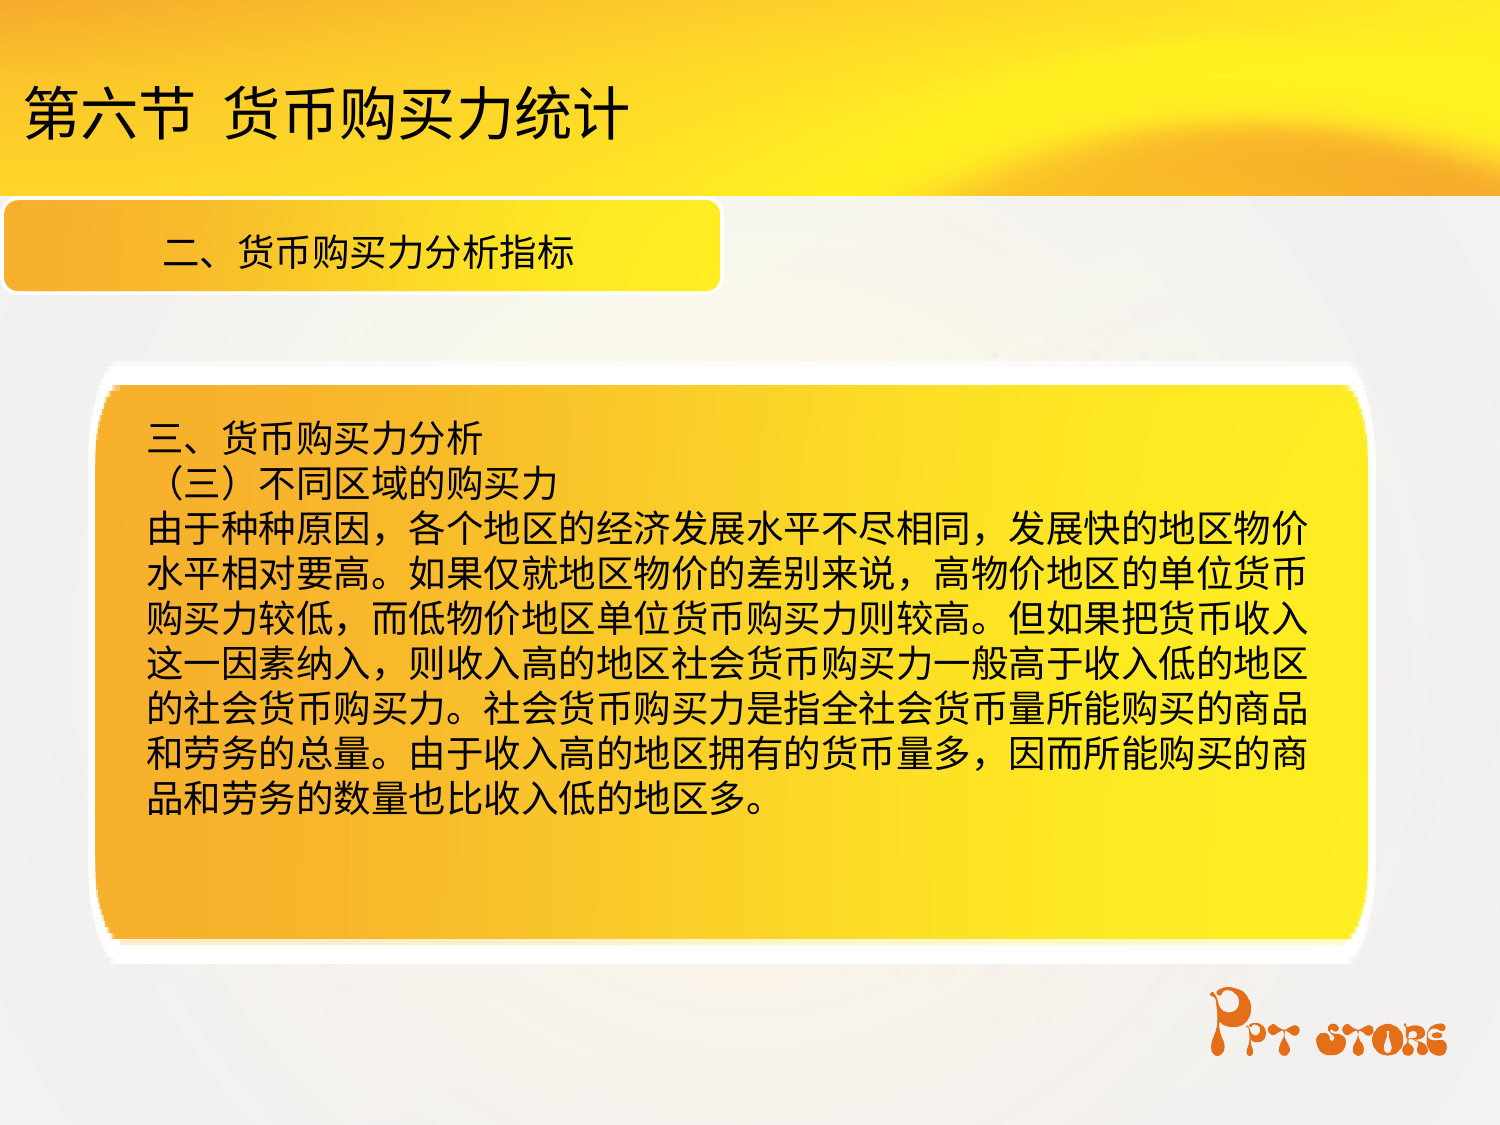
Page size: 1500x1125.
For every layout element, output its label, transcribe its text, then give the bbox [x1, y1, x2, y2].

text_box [0, 196, 725, 295]
picture [0, 1, 1500, 1125]
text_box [88, 361, 1377, 965]
title 第六节 货币购买力统计 [0, 54, 1002, 171]
